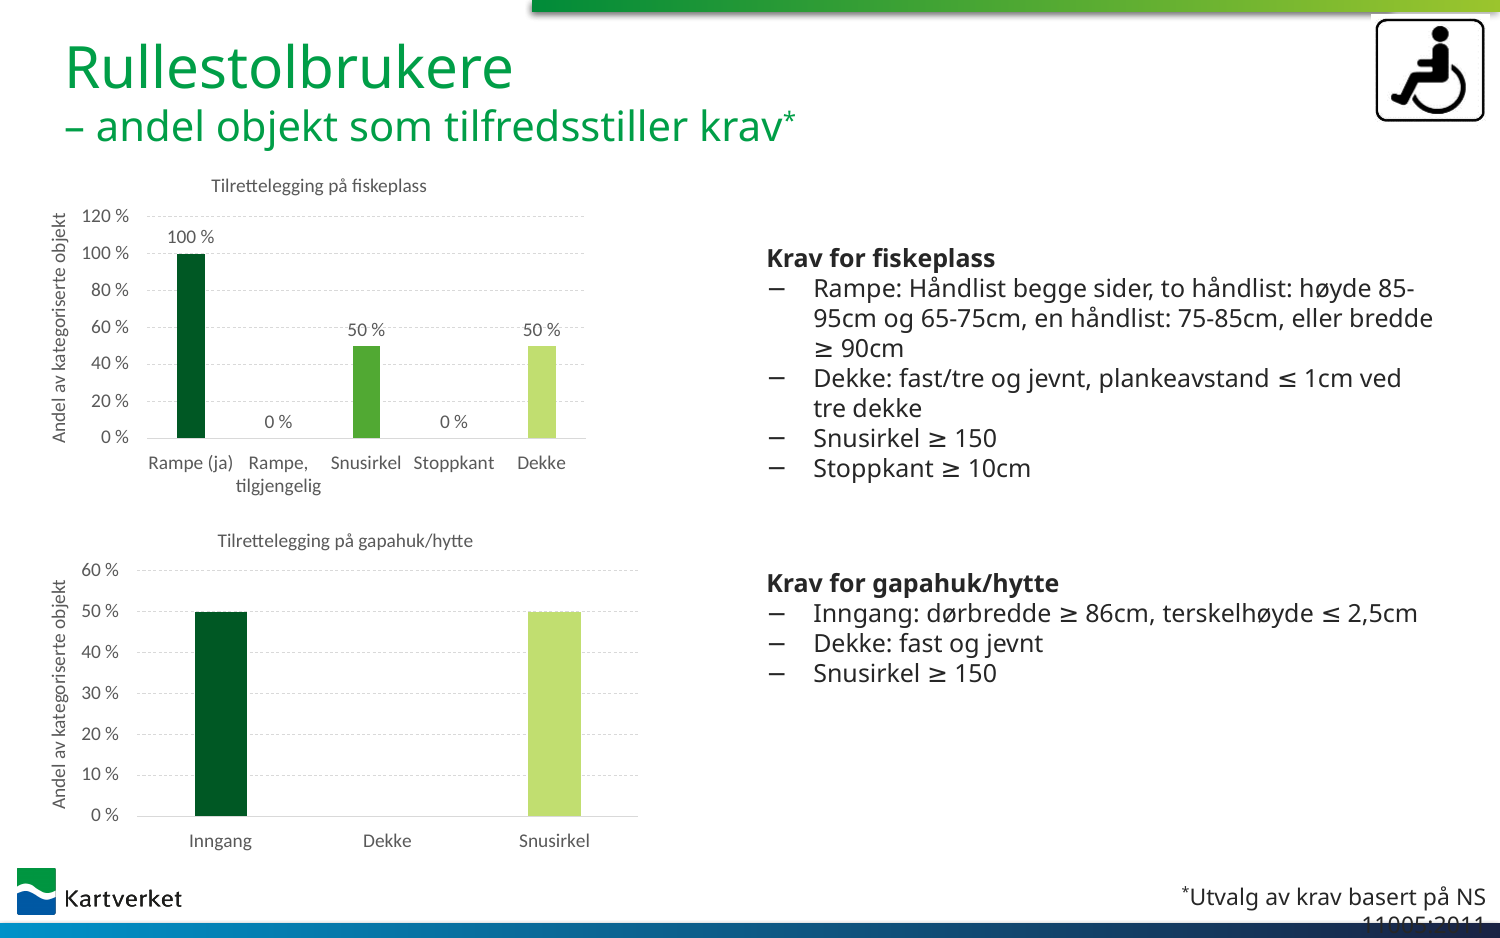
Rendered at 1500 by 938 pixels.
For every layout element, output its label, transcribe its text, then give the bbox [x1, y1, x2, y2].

text_box *Utvalg av krav basert på NS 11005:2011 [1068, 873, 1500, 938]
picture [41, 520, 650, 859]
text_box Rullestolbrukere – andel objekt som tilfredsstiller krav* [49, 29, 1431, 158]
text_box Krav for gapahuk/hytte Inngang: dørbredde ≥ 86cm, terskelhøyde ≤ 2,5cm Dekke: fast og jevnt Snusirkel ≥ 150 [751, 560, 1452, 695]
picture [41, 166, 597, 505]
picture [1371, 13, 1491, 127]
text_box Krav for fiskeplass Rampe: Håndlist begge sider, to håndlist: høyde 85-95cm og 65-75cm, en håndlist: 75-85cm, eller bredde ≥ 90cm Dekke: fast/tre og jevnt, plankeavstand ≤ 1cm ved tre dekke Snusirkel ≥ 150 Stoppkant ≥ 10cm [751, 235, 1452, 490]
